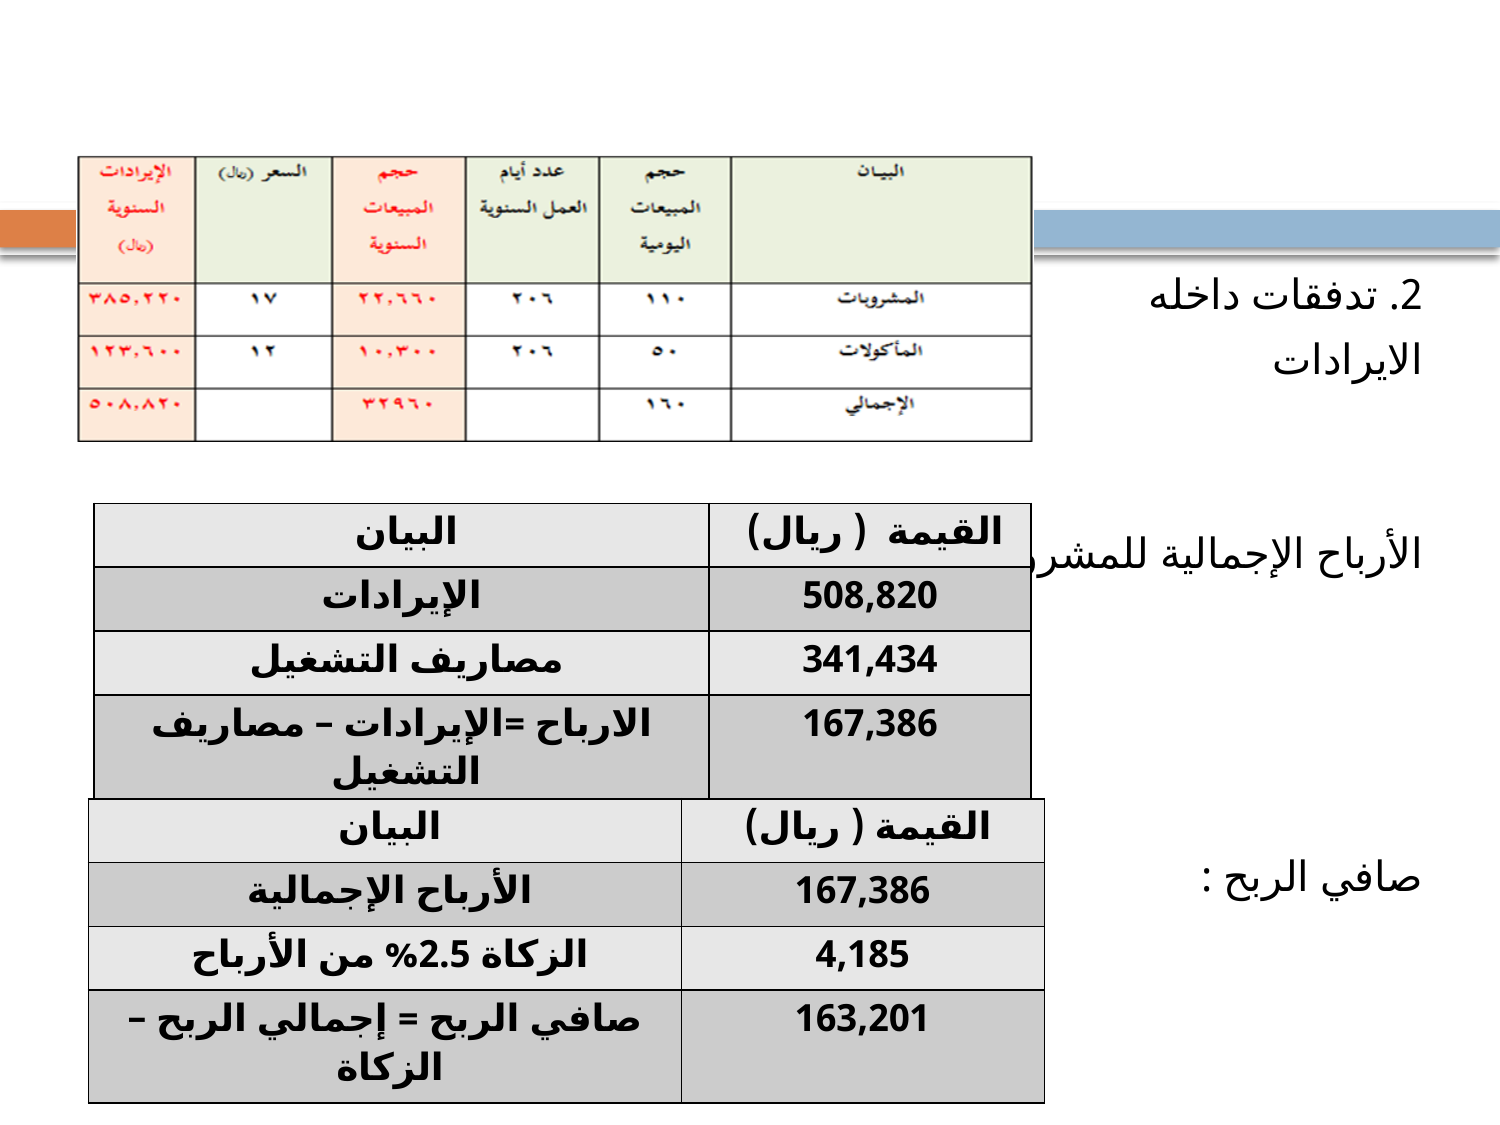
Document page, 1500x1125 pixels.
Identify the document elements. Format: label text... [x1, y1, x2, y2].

table_cell صافي الربح = إجمالي الربح –الزكاة [89, 991, 681, 1102]
table_cell الأرباح الإجمالية [89, 863, 681, 926]
picture [76, 155, 1034, 442]
table_cell 167,386 [710, 696, 1030, 798]
table_cell مصاريف التشغيل [95, 632, 708, 694]
table_header البيان [89, 800, 681, 862]
table_cell 4,185 [682, 927, 1044, 989]
table_header القيمة ( ريال) [682, 800, 1044, 862]
table_cell 341,434 [710, 632, 1030, 694]
table_cell 167,386 [682, 863, 1044, 926]
table_cell 508,820 [710, 568, 1030, 630]
table_header القيمة ( ريال) [710, 504, 1030, 566]
table_cell الزكاة 2.5% من الأرباح [89, 927, 681, 989]
table_header البيان [95, 504, 708, 566]
list 2. تدفقات داخله الايرادات الأرباح الإجمالية للمشروع : صافي الربح : [100, 66, 1438, 1071]
table_cell الإيرادات [95, 568, 708, 630]
table_cell الارباح =الإيرادات – مصاريف التشغيل [95, 696, 708, 798]
table_cell 163,201 [682, 991, 1044, 1102]
